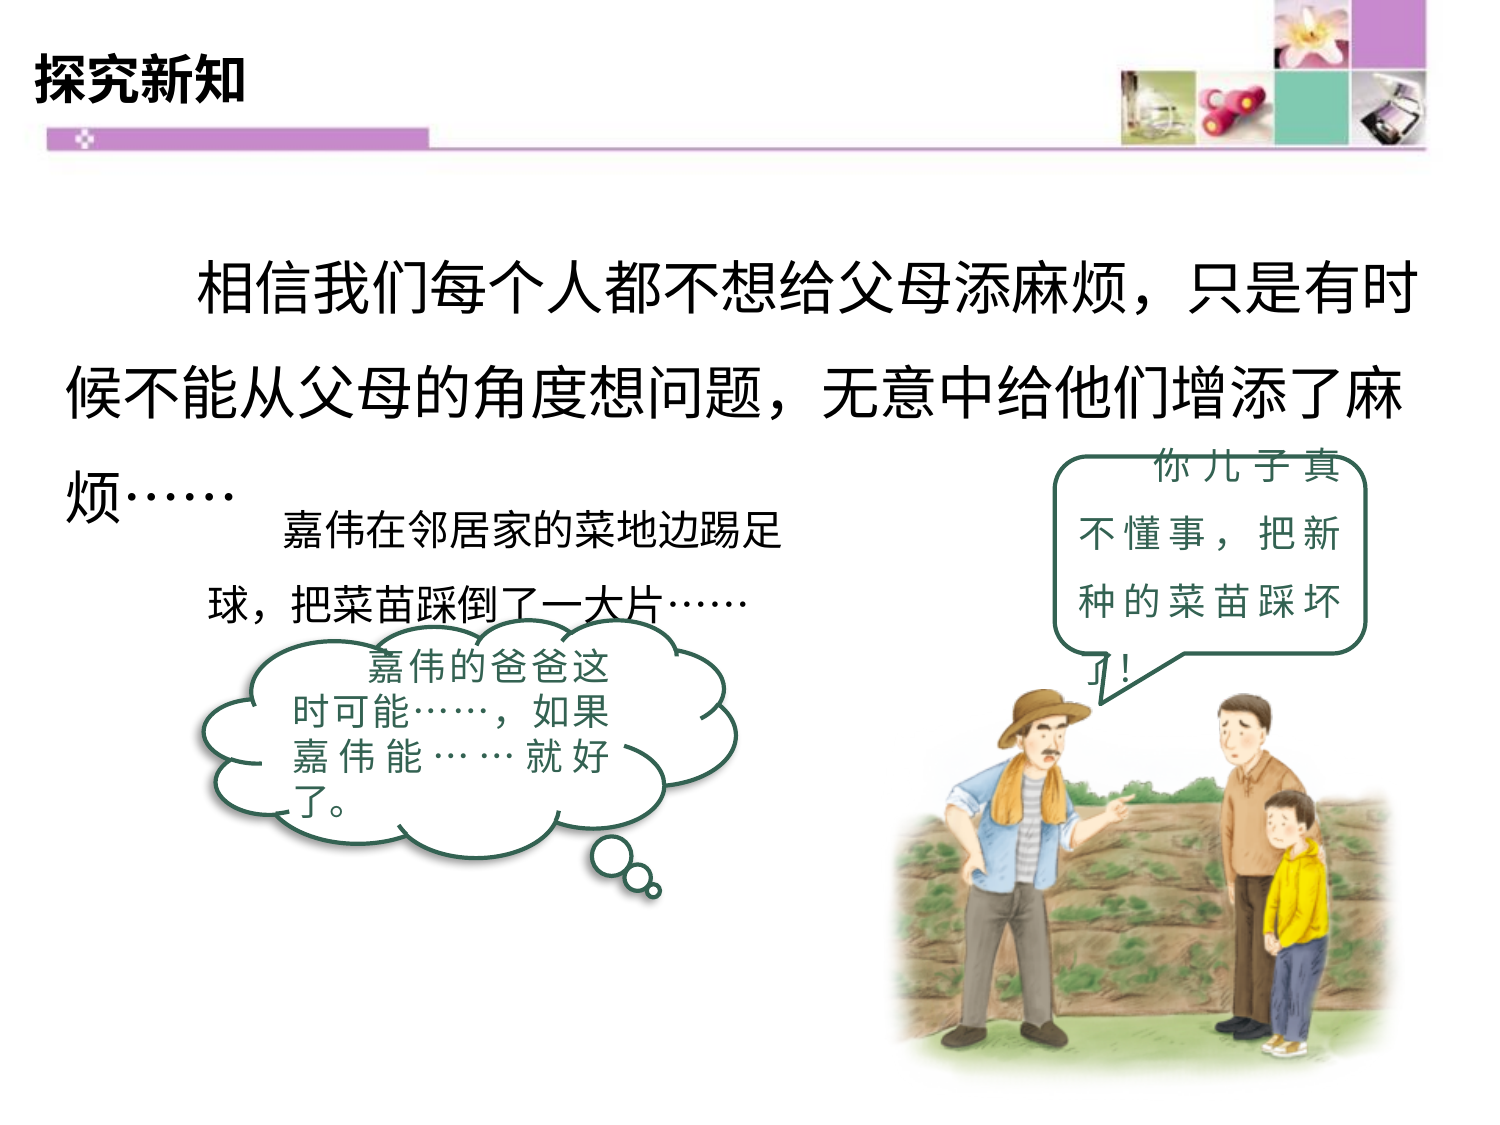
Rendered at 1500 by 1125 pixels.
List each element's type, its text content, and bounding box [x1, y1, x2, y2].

text_box 嘉伟在邻居家的菜地边踢足球，把菜苗踩倒了一大片…… [192, 471, 829, 637]
title 探究新知 [18, 38, 1483, 119]
text_box 嘉伟的爸爸这时可能……，如果嘉伟能……就好了。 [589, 834, 663, 900]
text_box 嘉伟的爸爸这时可能……，如果嘉伟能……就好了。 [201, 618, 739, 861]
text_box 相信我们每个人都不想给父母添麻烦，只是有时候不能从父母的角度想问题，无意中给他们增添了麻烦…… [49, 208, 1450, 339]
picture [0, 0, 1500, 1125]
text_box 你儿子真不懂事，把新种的菜苗踩坏了！ [1052, 454, 1368, 688]
